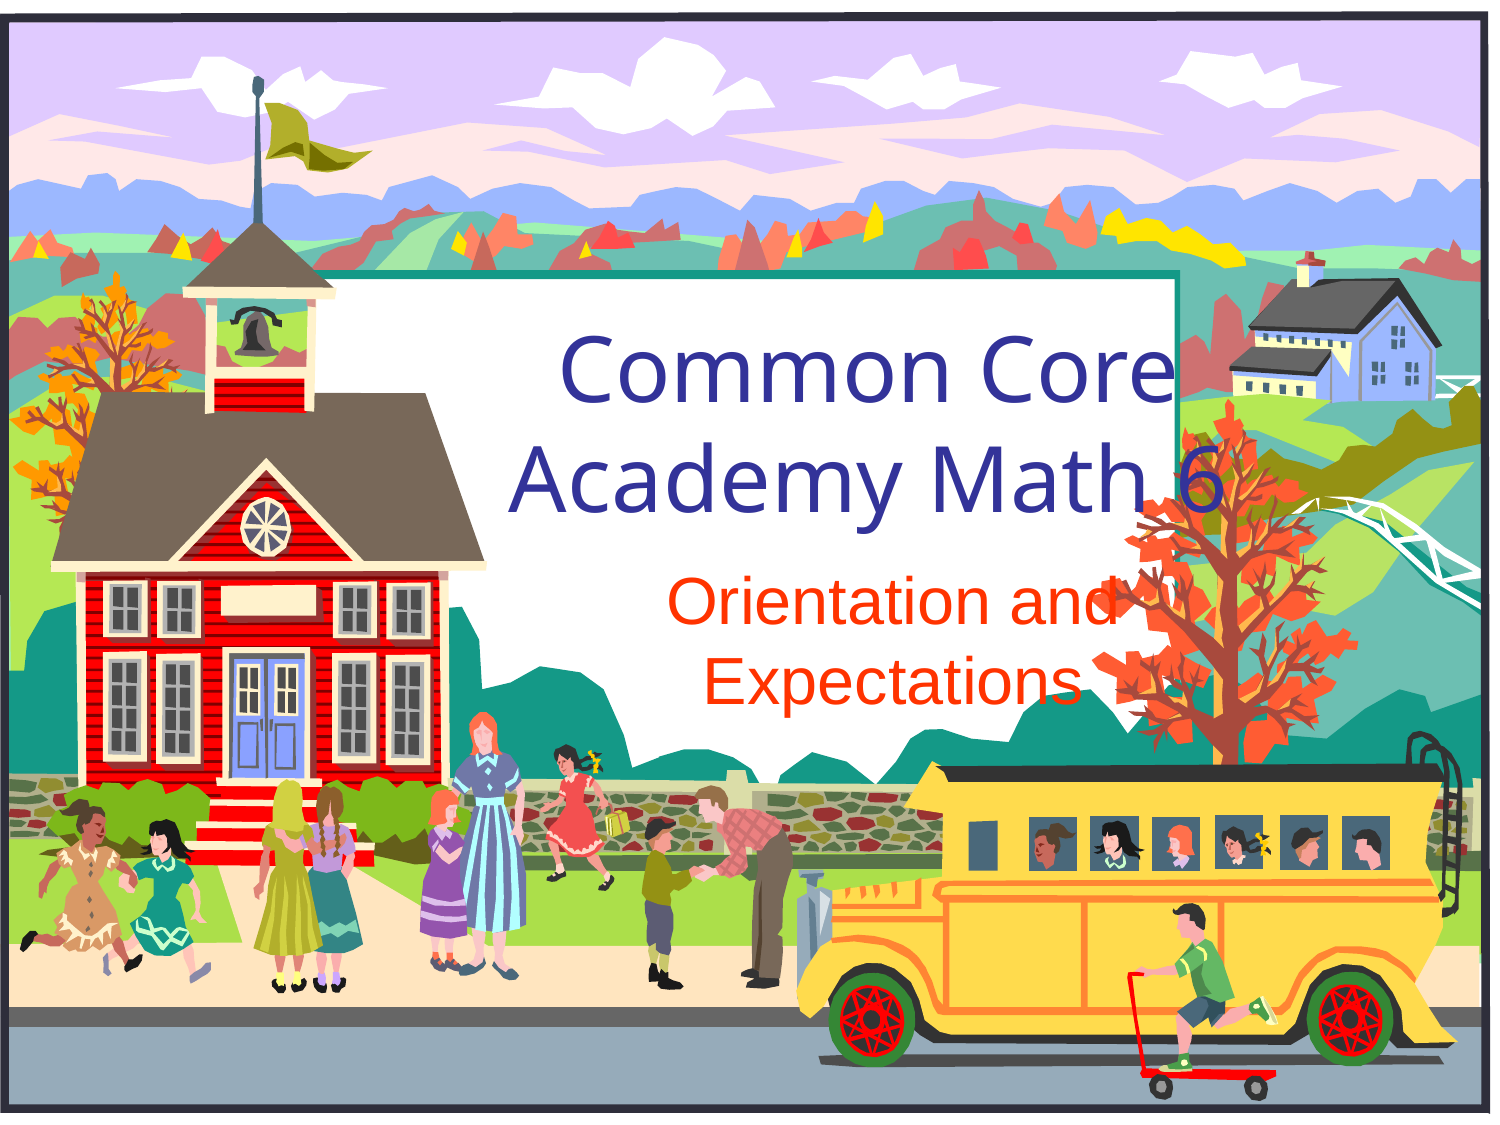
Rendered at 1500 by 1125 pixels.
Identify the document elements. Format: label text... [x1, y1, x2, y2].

title Common Core Academy Math 6 [387, 302, 1351, 539]
subtitle Orientation and Expectations [537, 549, 1251, 735]
